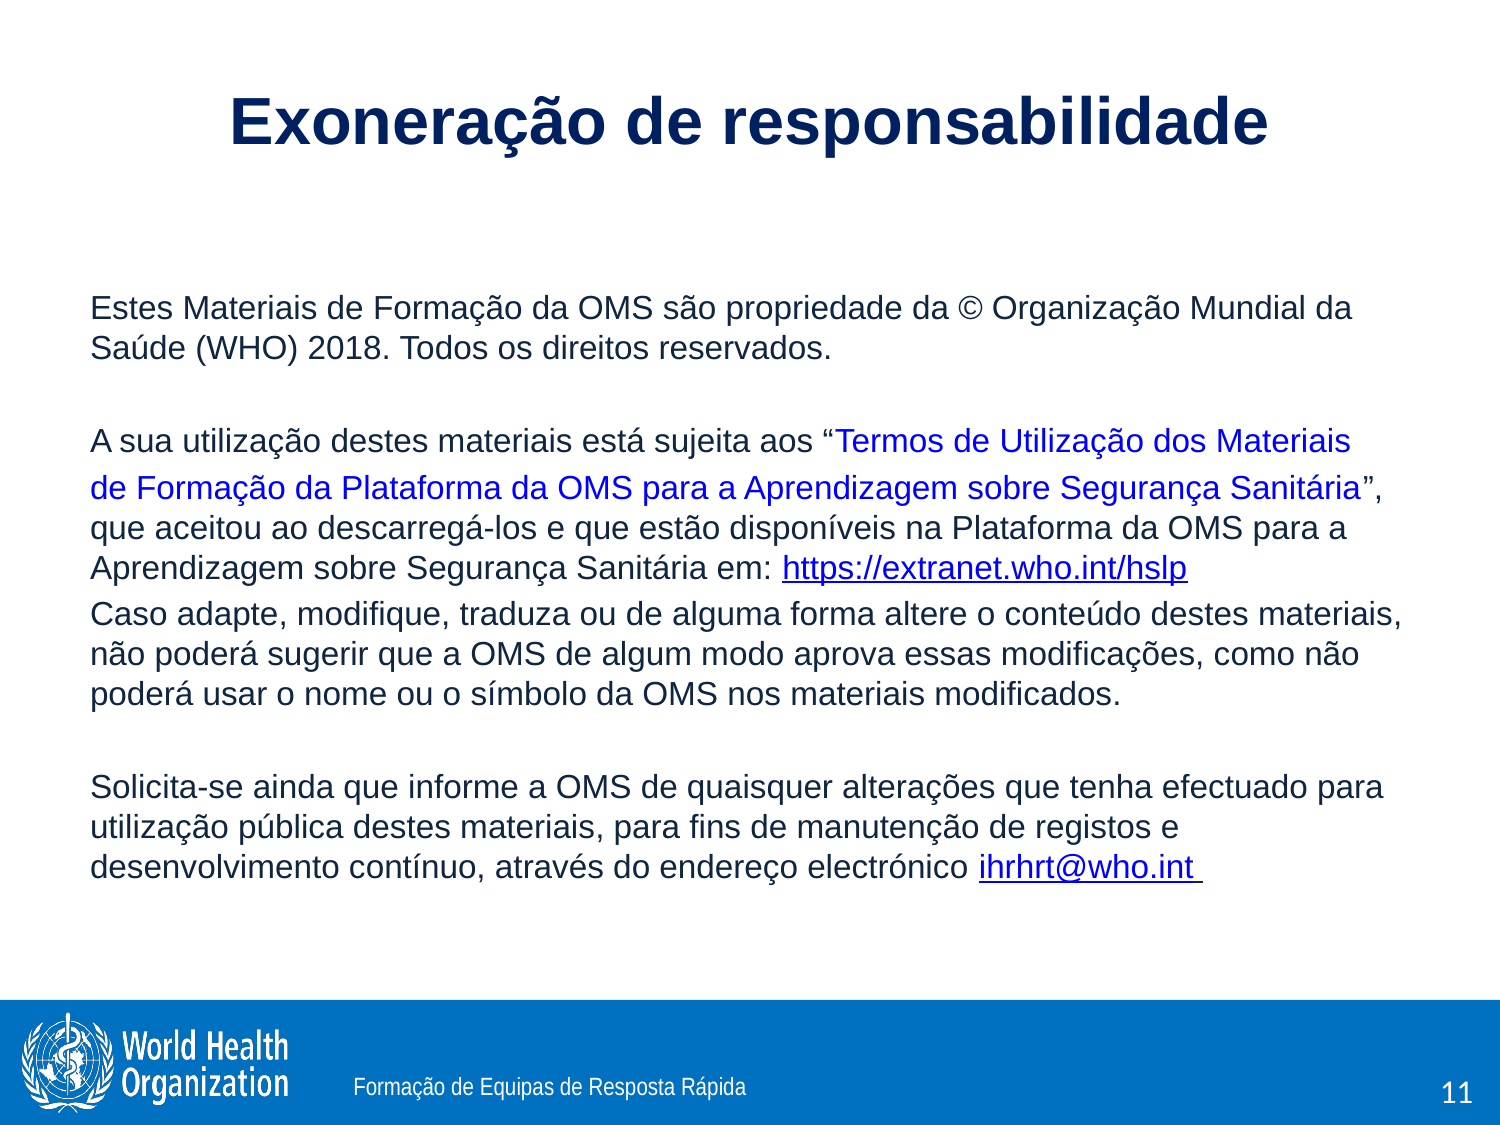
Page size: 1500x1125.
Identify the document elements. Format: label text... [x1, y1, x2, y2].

list Estes Materiais de Formação da OMS são propriedade da © Organização Mundial da Saúde (WHO) 2018. Todos os direitos reservados. A sua utilização destes materiais está sujeita aos “Termos de Utilização dos Materiais de Formação da Plataforma da OMS para a Aprendizagem sobre Segurança Sanitária”, que aceitou ao descarregá-los e que estão disponíveis na Plataforma da OMS para a Aprendizagem sobre Segurança Sanitária em: https://extranet.who.int/hslp Caso adapte, modifique, traduza ou de alguma forma altere o conteúdo destes materiais, não poderá sugerir que a OMS de algum modo aprova essas modificações, como não poderá usar o nome ou o símbolo da OMS nos materiais modificados. Solicita-se ainda que informe a OMS de quaisquer alterações que tenha efectuado para utilização pública destes materiais, para fins de manutenção de registos e desenvolvimento contínuo, através do endereço electrónico ihrhrt@who.int [75, 278, 1425, 1106]
title Exoneração de responsabilidade [75, 78, 1425, 159]
picture [21, 1012, 288, 1113]
